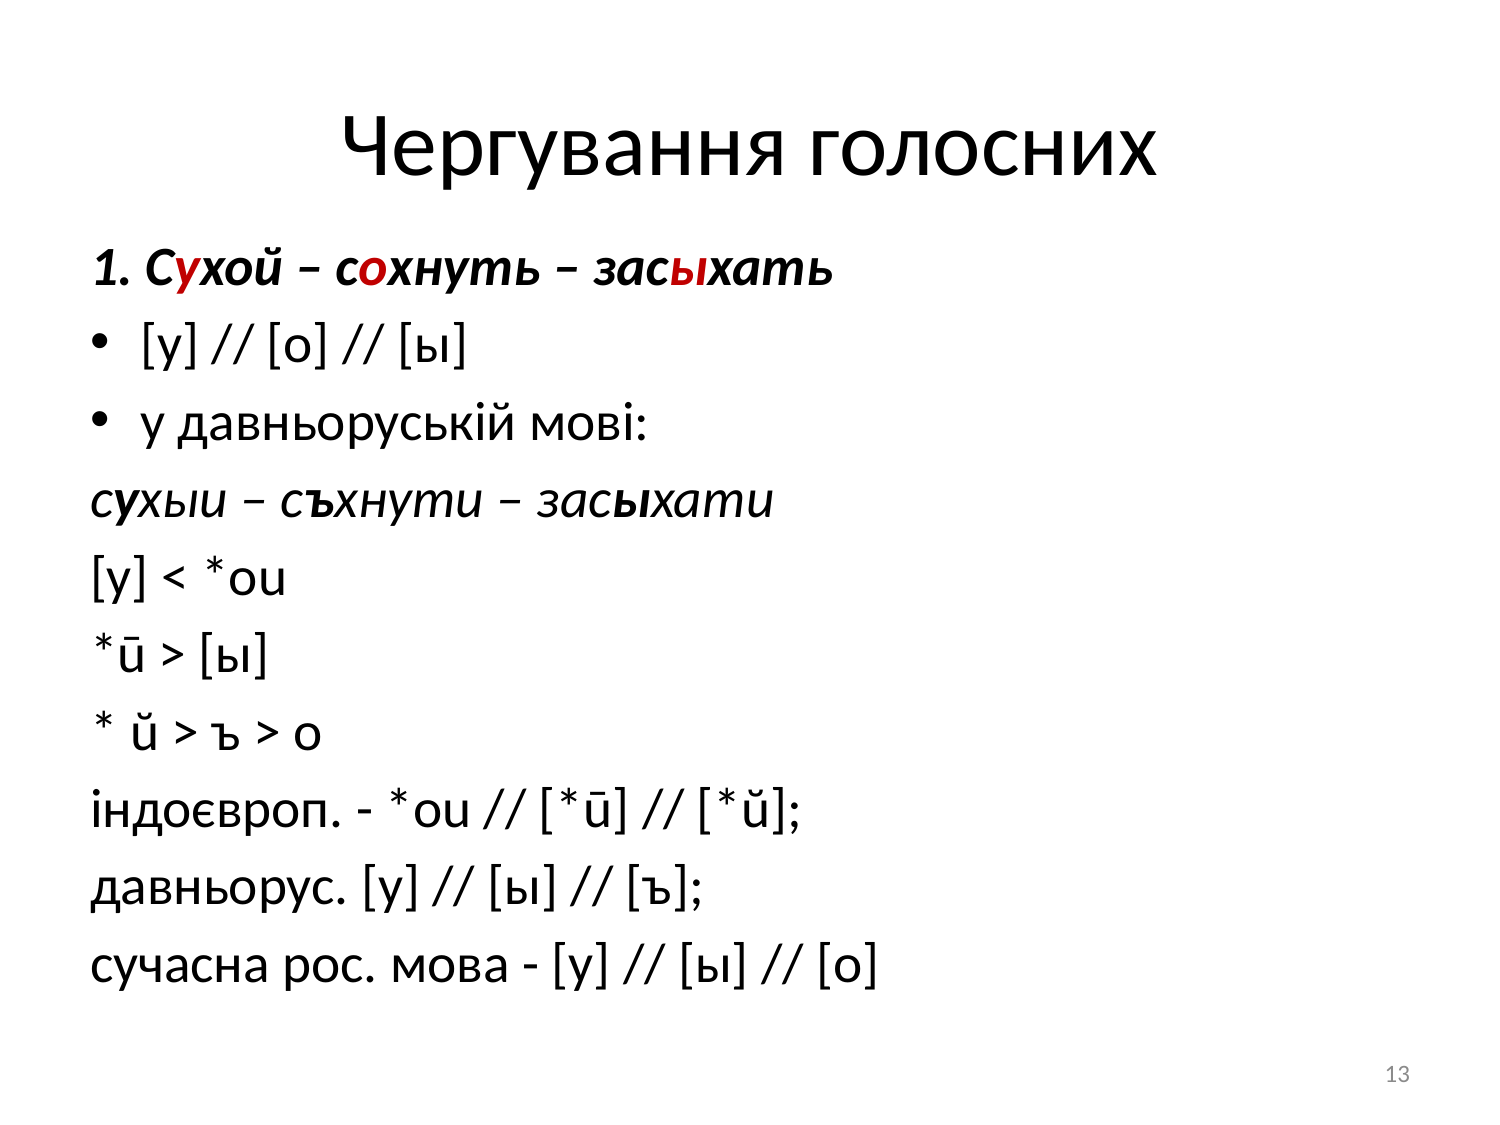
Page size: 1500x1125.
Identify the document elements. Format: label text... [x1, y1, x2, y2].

list 1. Сухой – сохнуть – засыхать [у] // [о] // [ы] у давньоруській мові: сухыи – съхнути – засыхати [у] < *ou *ū > [ы] * ŭ > ъ > o індоєвроп. - *ou // [*ū] // [*ŭ]; давньорус. [у] // [ы] // [ъ]; сучасна рос. мова - [у] // [ы] // [о] [75, 222, 1425, 1005]
title Чергування голосних [75, 45, 1425, 222]
slide_number 13 [1074, 1042, 1425, 1103]
